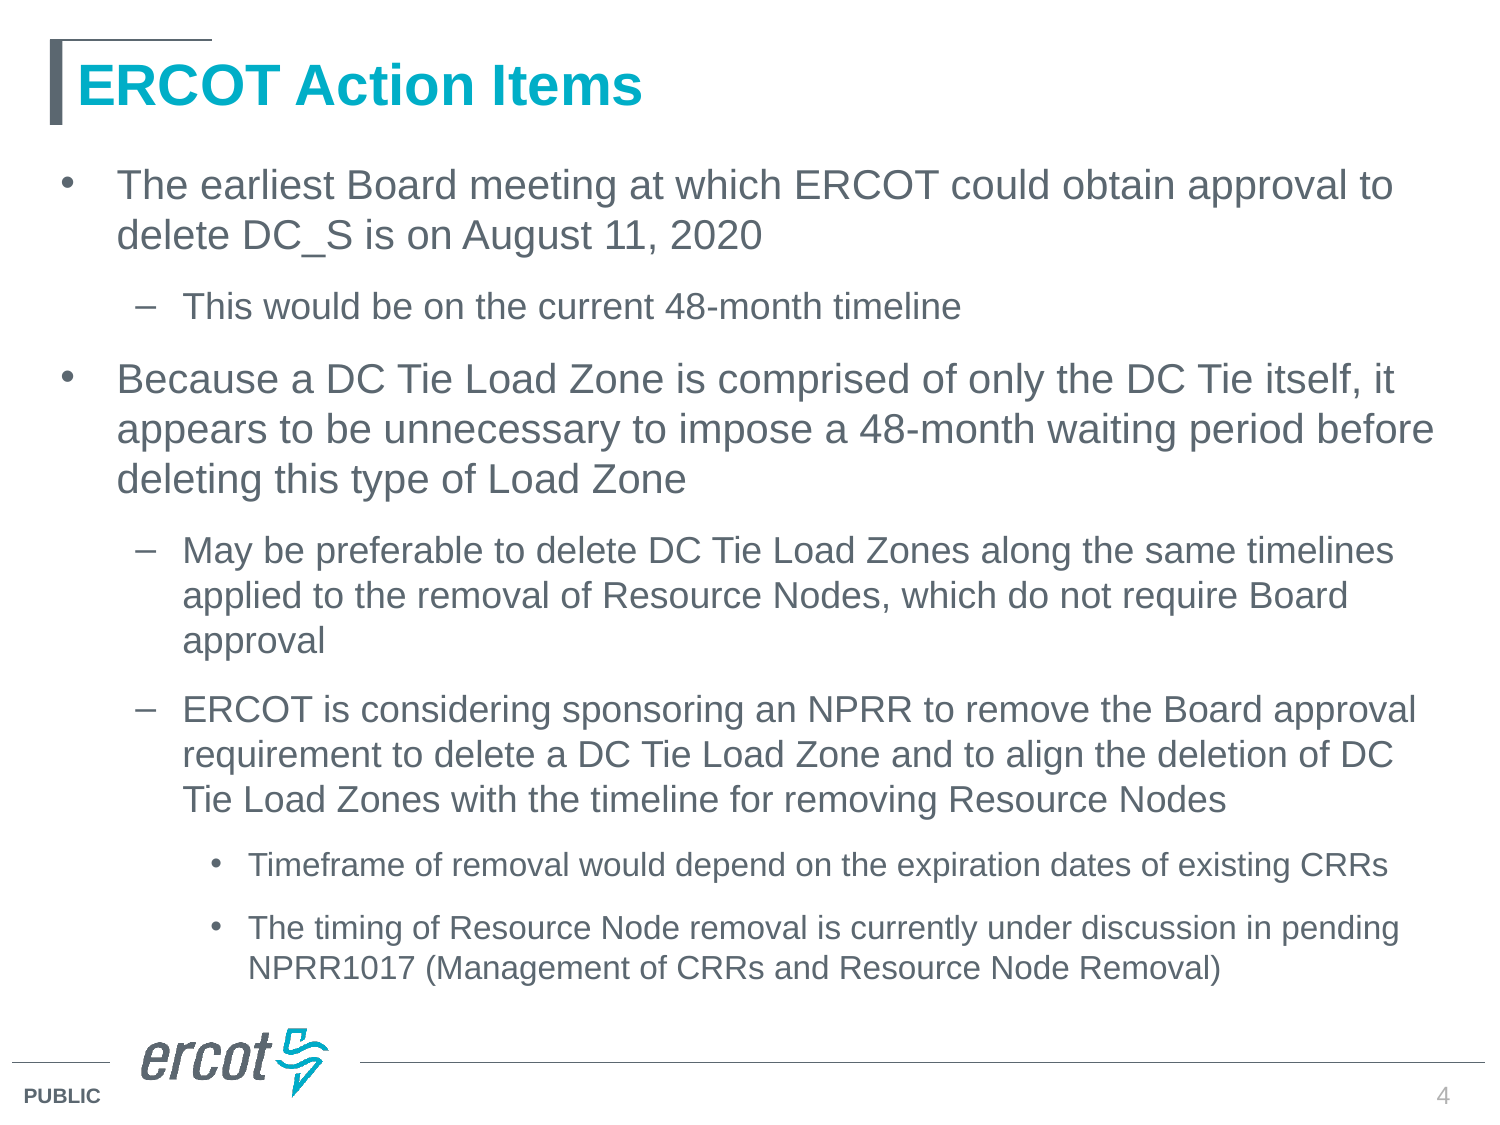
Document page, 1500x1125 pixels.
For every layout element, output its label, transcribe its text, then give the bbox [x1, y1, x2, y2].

slide_number 4 [1400, 1076, 1488, 1113]
picture [137, 1024, 332, 1100]
title ERCOT Action Items [62, 39, 1450, 125]
list The earliest Board meeting at which ERCOT could obtain approval to delete DC_S is on August 11, 2020 This would be on the current 48-month timeline Because a DC Tie Load Zone is comprised of only the DC Tie itself, it appears to be unnecessary to impose a 48-month waiting period before deleting this type of Load Zone May be preferable to delete DC Tie Load Zones along the same timelines applied to the removal of Resource Nodes, which do not require Board approval ERCOT is considering sponsoring an NPRR to remove the Board approval requirement to delete a DC Tie Load Zone and to align the deletion of DC Tie Load Zones with the timeline for removing Resource Nodes Timeframe of removal would depend on the expiration dates of existing CRRs The timing of Resource Node removal is currently under discussion in pending NPRR1017 (Management of CRRs and Resource Node Removal) [45, 149, 1452, 950]
